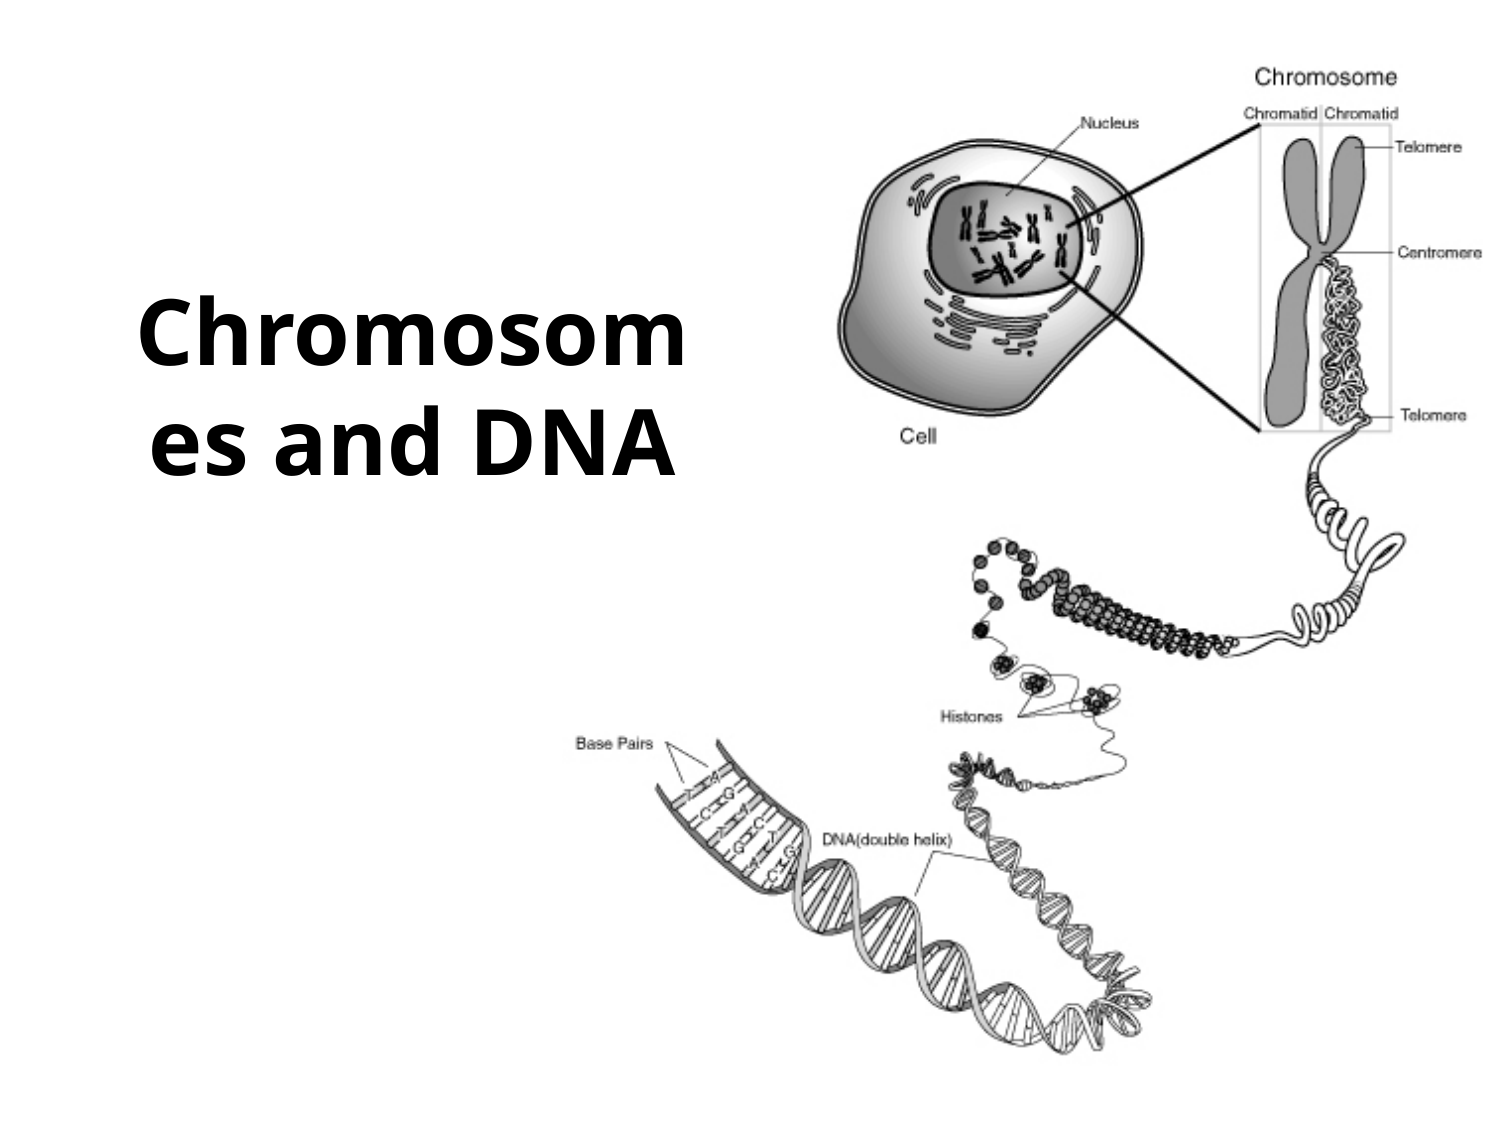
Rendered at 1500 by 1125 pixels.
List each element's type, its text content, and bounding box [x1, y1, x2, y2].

title Chromosomes and DNA [99, 249, 557, 518]
picture [562, 18, 1500, 1113]
